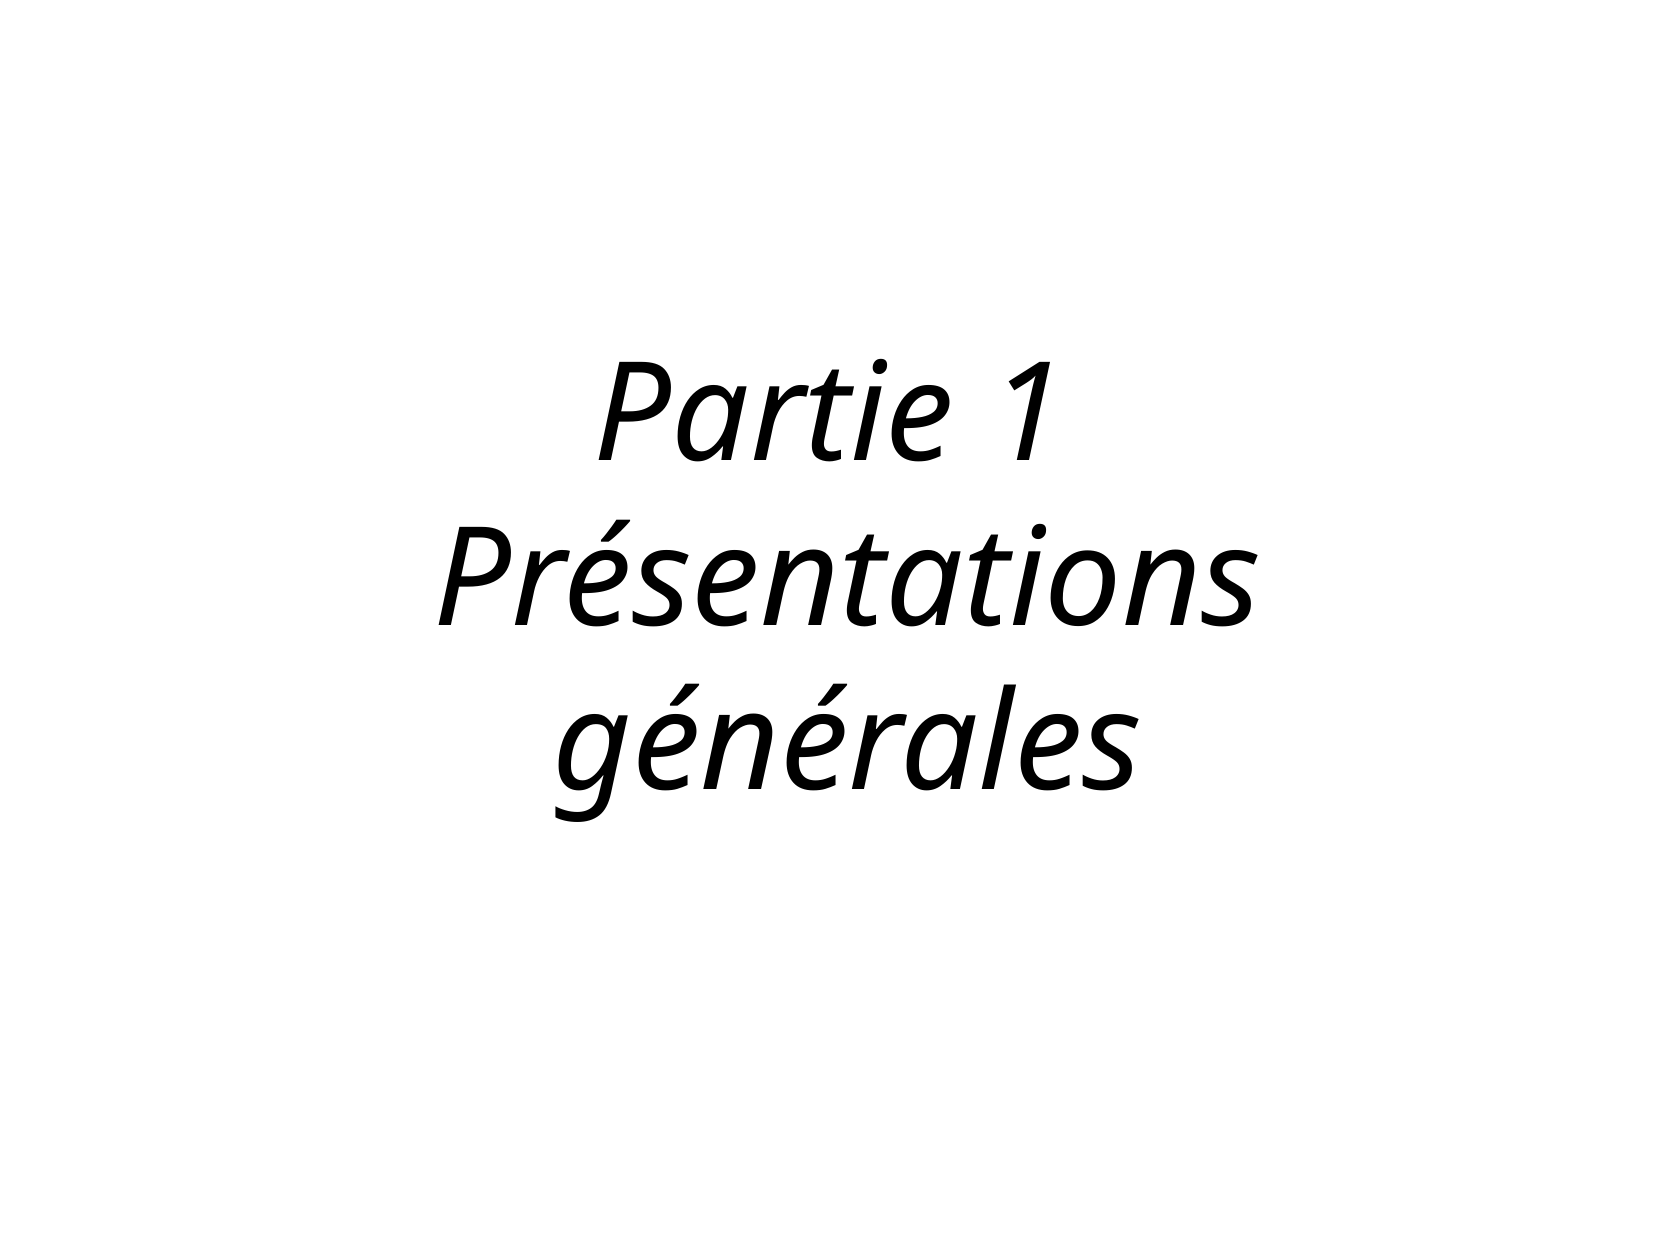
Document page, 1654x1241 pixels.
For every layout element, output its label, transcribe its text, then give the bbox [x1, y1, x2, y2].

text_box Partie 1 Présentations générales [254, 219, 1441, 922]
